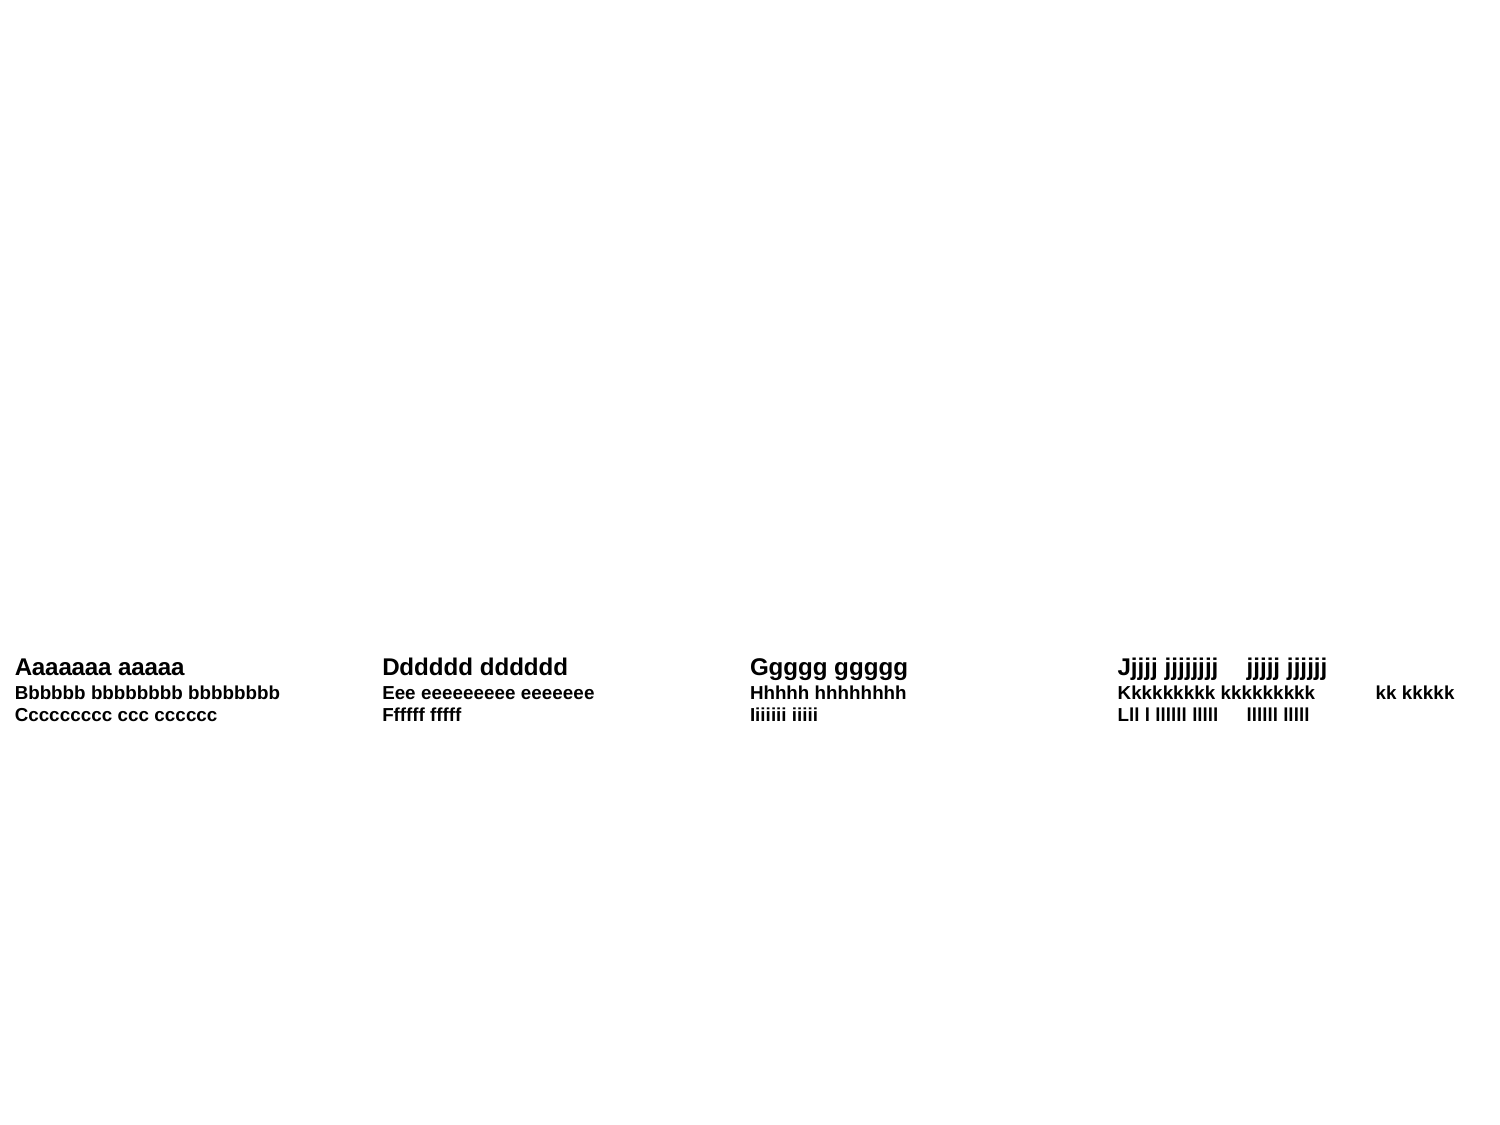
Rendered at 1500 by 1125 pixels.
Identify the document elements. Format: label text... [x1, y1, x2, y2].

list Aaaaaaa aaaaa Bbbbbb bbbbbbbb bbbbbbbb Ccccccccc ccc cccccc Dddddd dddddd Eee eeeeeeeee eeeeeee Ffffff fffff Ggggg ggggg Hhhhh hhhhhhhh Iiiiiii iiiii Jjjjj jjjjjjjj jjjjj jjjjjj Kkkkkkkkk kkkkkkkkk kk kkkkk Lll l llllll lllll llllll lllll [0, 644, 1500, 735]
